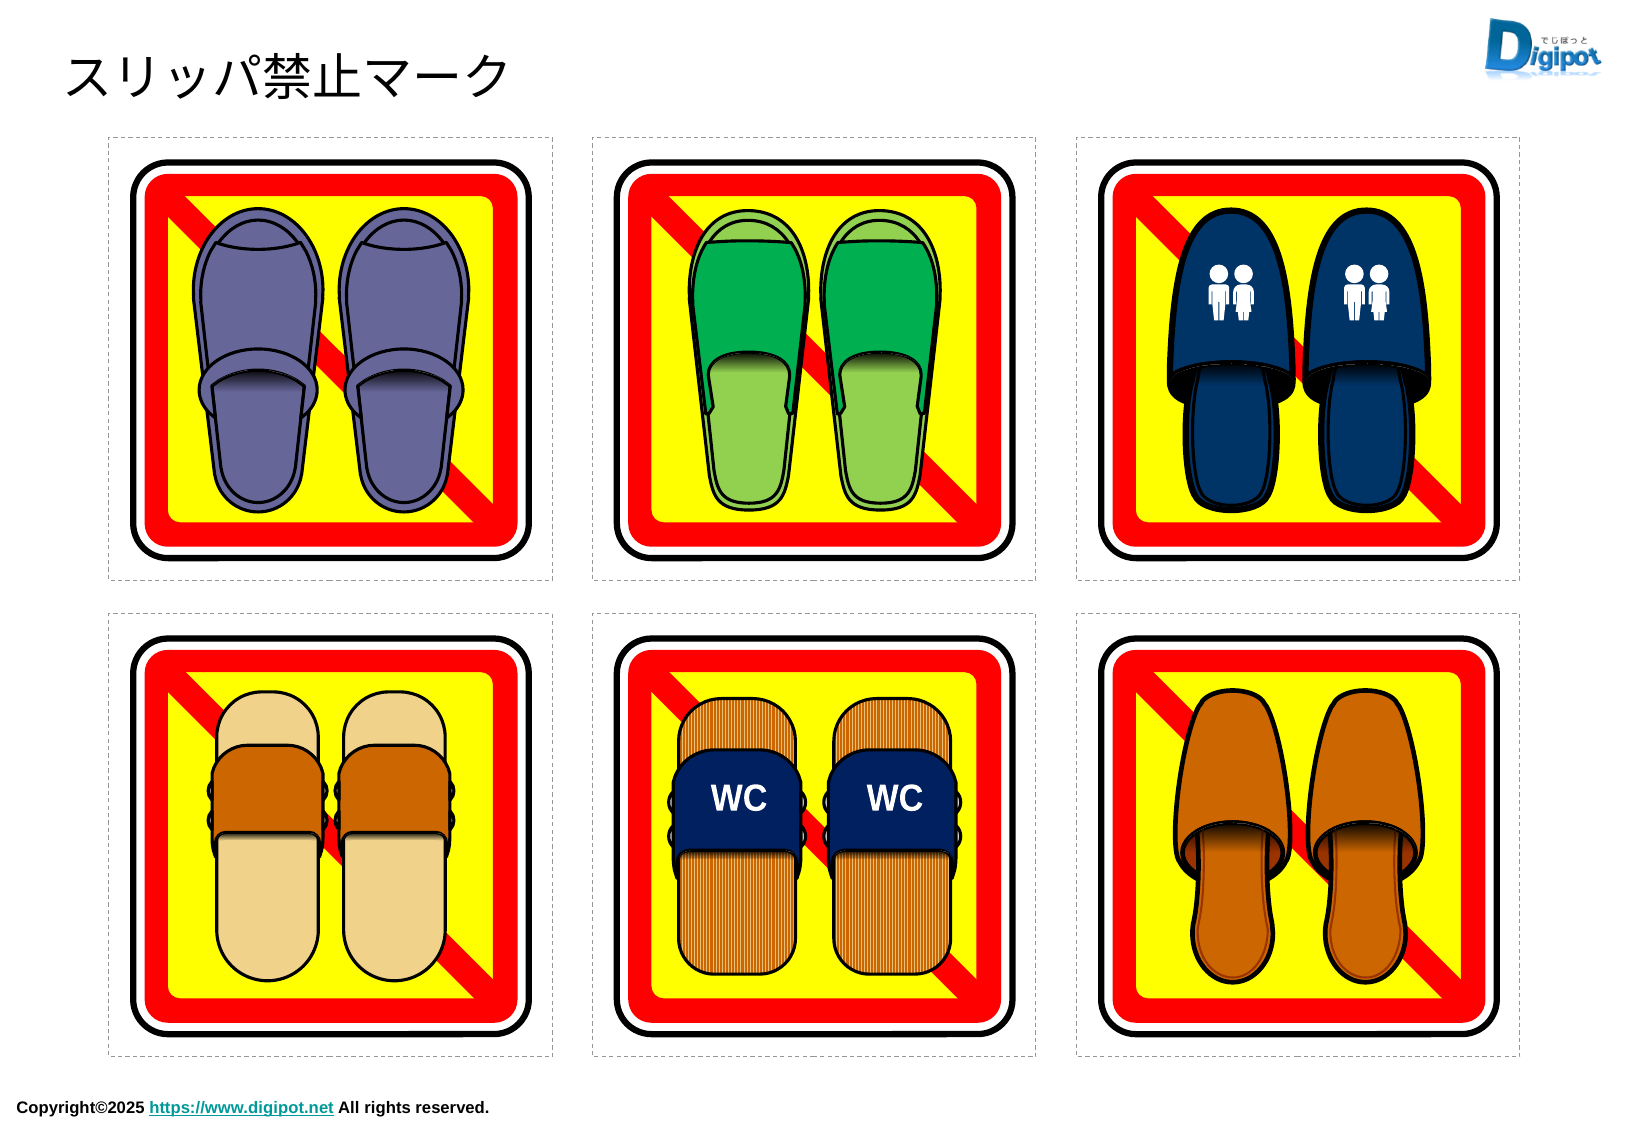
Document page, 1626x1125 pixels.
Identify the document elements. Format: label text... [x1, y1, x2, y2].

text_box スリッパ禁止マーク [47, 38, 528, 113]
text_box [132, 162, 530, 559]
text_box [616, 162, 1013, 559]
picture [1485, 18, 1602, 82]
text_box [616, 638, 1013, 1035]
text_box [1100, 638, 1498, 1035]
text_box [1100, 162, 1498, 559]
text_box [132, 638, 530, 1035]
